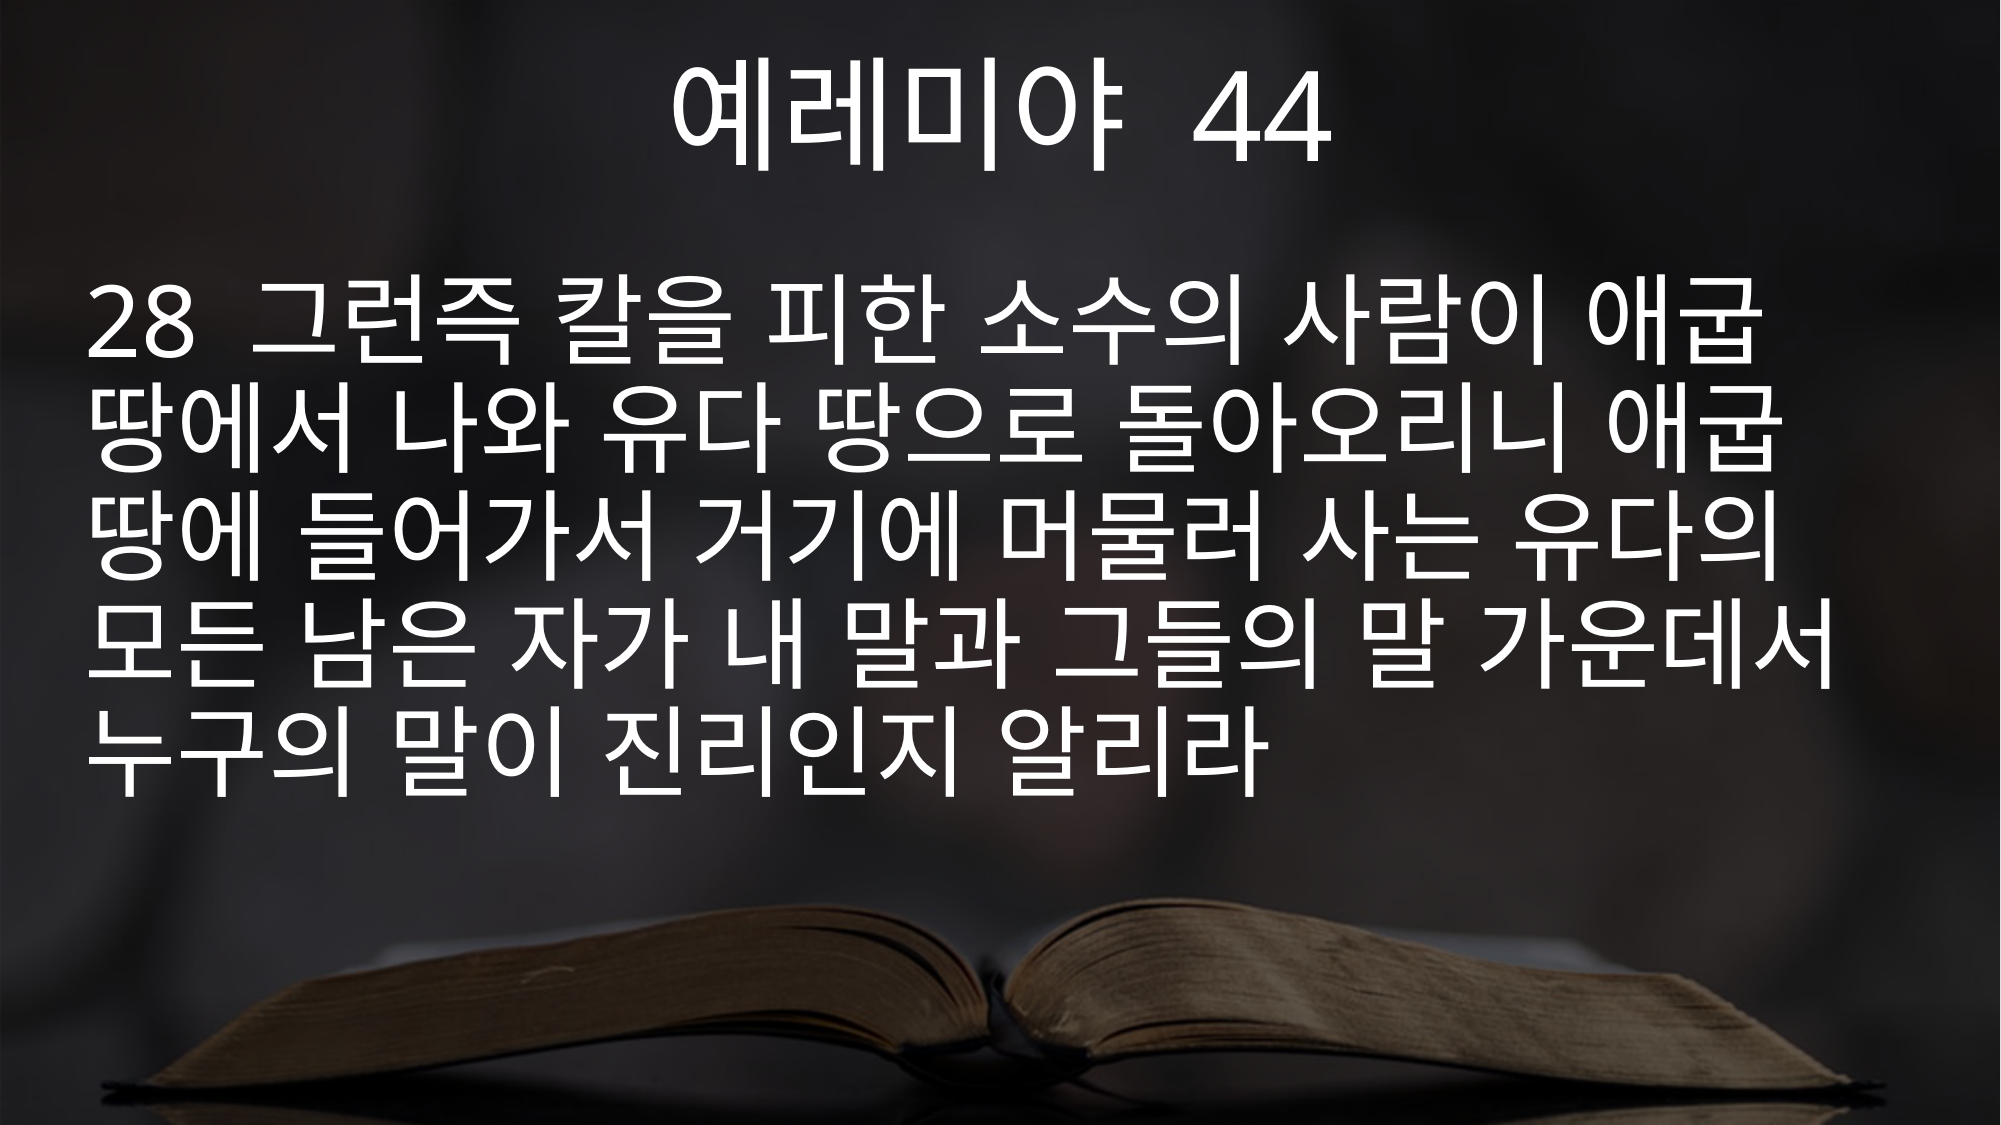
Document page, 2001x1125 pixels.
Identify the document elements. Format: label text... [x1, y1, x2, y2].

picture [0, 0, 2001, 1125]
list 28 그런즉 칼을 피한 소수의 사람이 애굽 땅에서 나와 유다 땅으로 돌아오리니 애굽 땅에 들어가서 거기에 머물러 사는 유다의 모든 남은 자가 내 말과 그들의 말 가운데서 누구의 말이 진리인지 알리라 [69, 263, 1953, 423]
footer 예레미야 44 [0, 32, 2000, 192]
